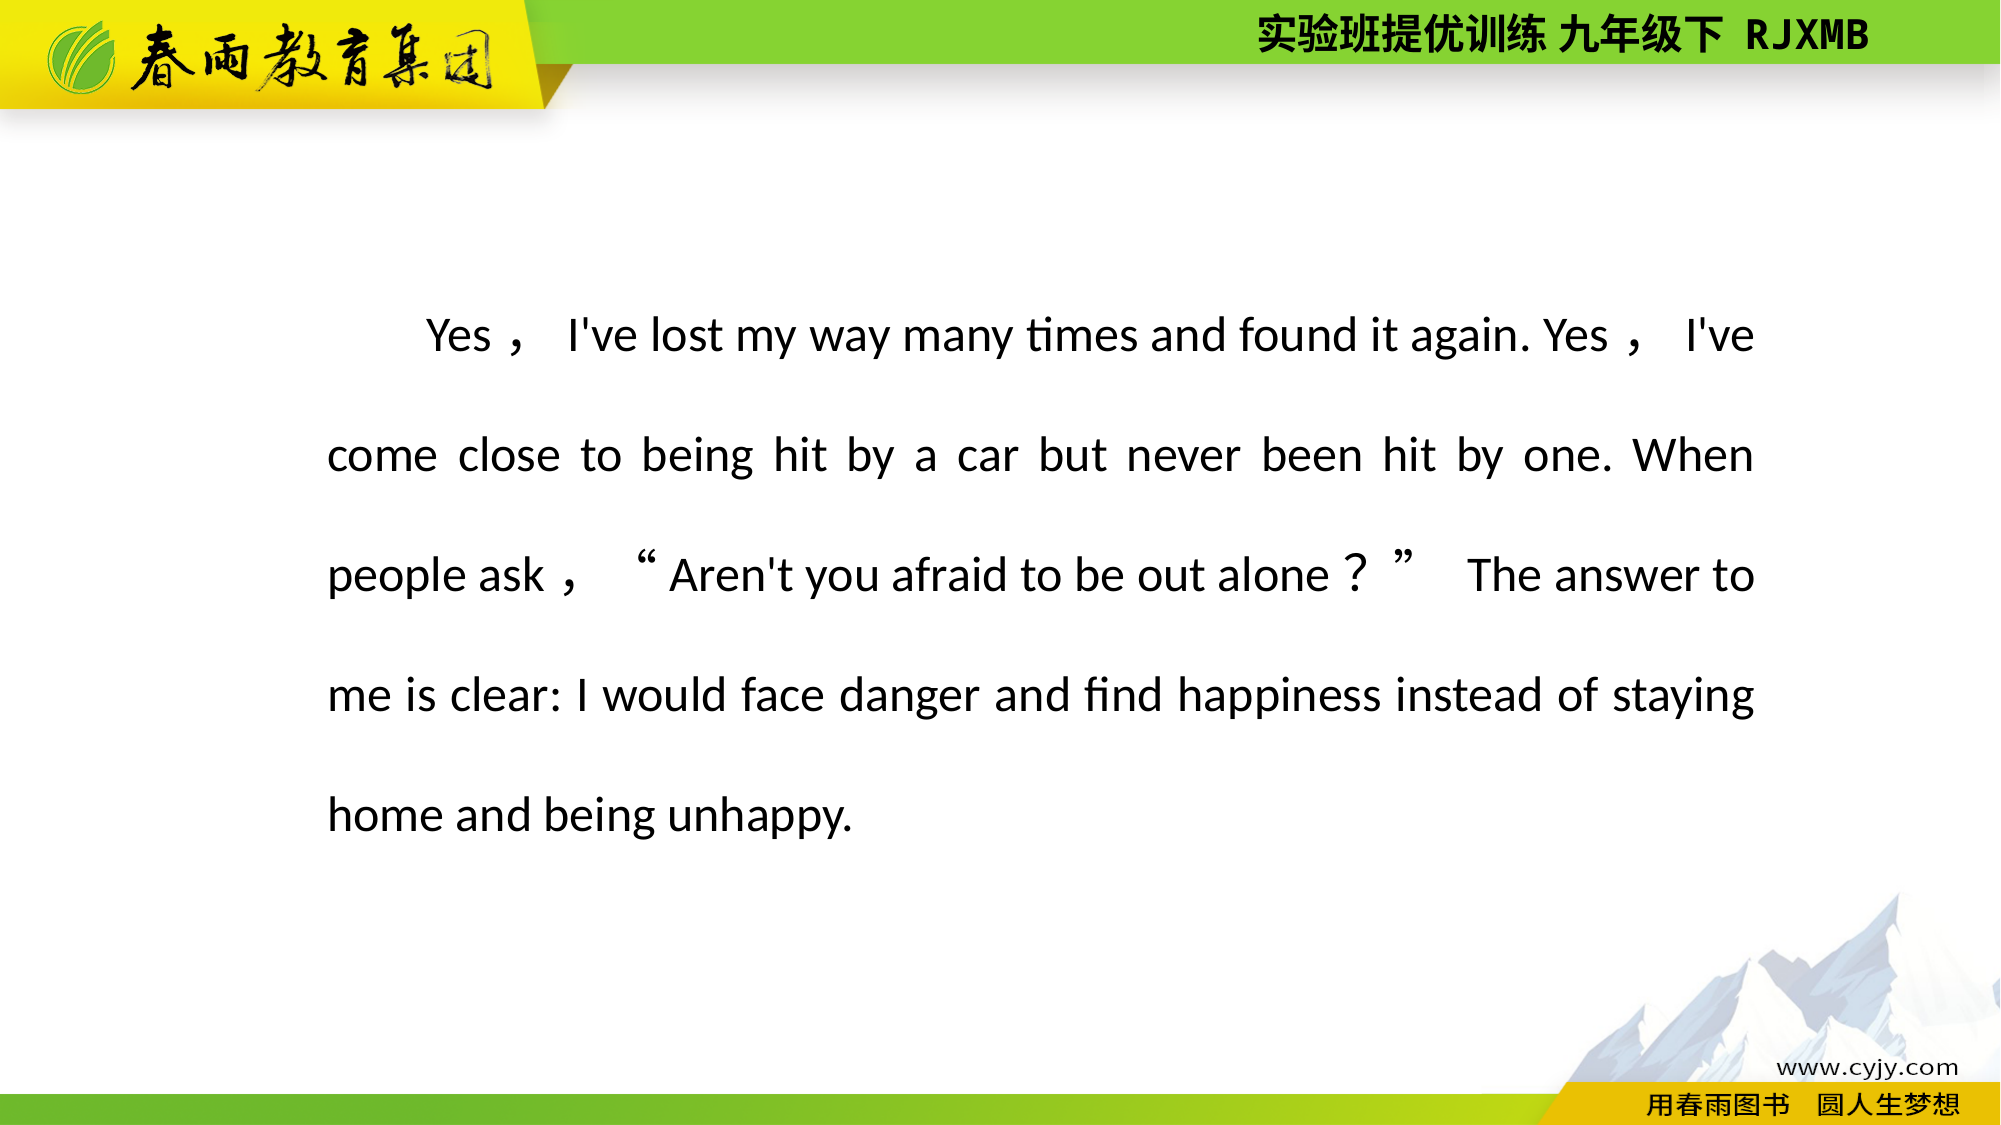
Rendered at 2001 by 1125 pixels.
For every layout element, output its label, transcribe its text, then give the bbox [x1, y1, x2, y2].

picture [0, 0, 2001, 1125]
text_box Yes，I've lost my way many times and found it again. Yes，I've come close to being hit by a car but never been hit by one. When people ask，“Aren't you afraid to be out alone？” The answer to me is clear: I would face danger and find happiness instead of staying home and being unhappy. [312, 233, 1771, 849]
